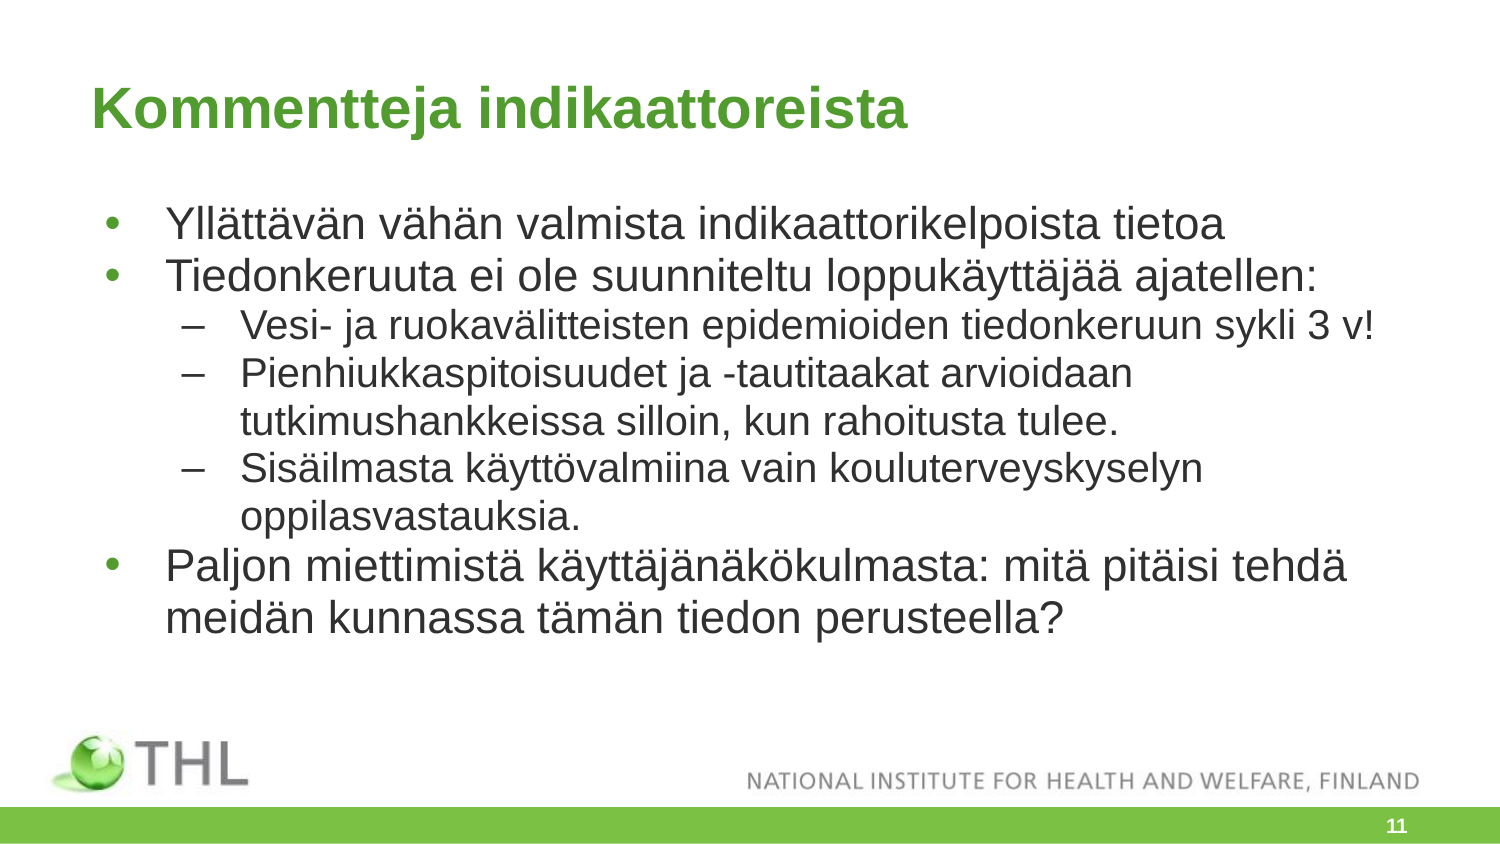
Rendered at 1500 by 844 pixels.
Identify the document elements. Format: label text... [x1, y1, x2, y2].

title Kommentteja indikaattoreista [76, 32, 1424, 156]
list Yllättävän vähän valmista indikaattorikelpoista tietoa Tiedonkeruuta ei ole suunniteltu loppukäyttäjää ajatellen: Vesi- ja ruokavälitteisten epidemioiden tiedonkeruun sykli 3 v! Pienhiukkaspitoisuudet ja -tautitaakat arvioidaan tutkimushankkeissa silloin, kun rahoitusta tulee. Sisäilmasta käyttövalmiina vain kouluterveyskyselyn oppilasvastauksia. Paljon miettimistä käyttäjänäkökulmasta: mitä pitäisi tehdä meidän kunnassa tämän tiedon perusteella? [75, 182, 1424, 724]
picture [24, 719, 275, 803]
slide_number ‹#› [1246, 811, 1424, 839]
picture [715, 763, 1465, 801]
